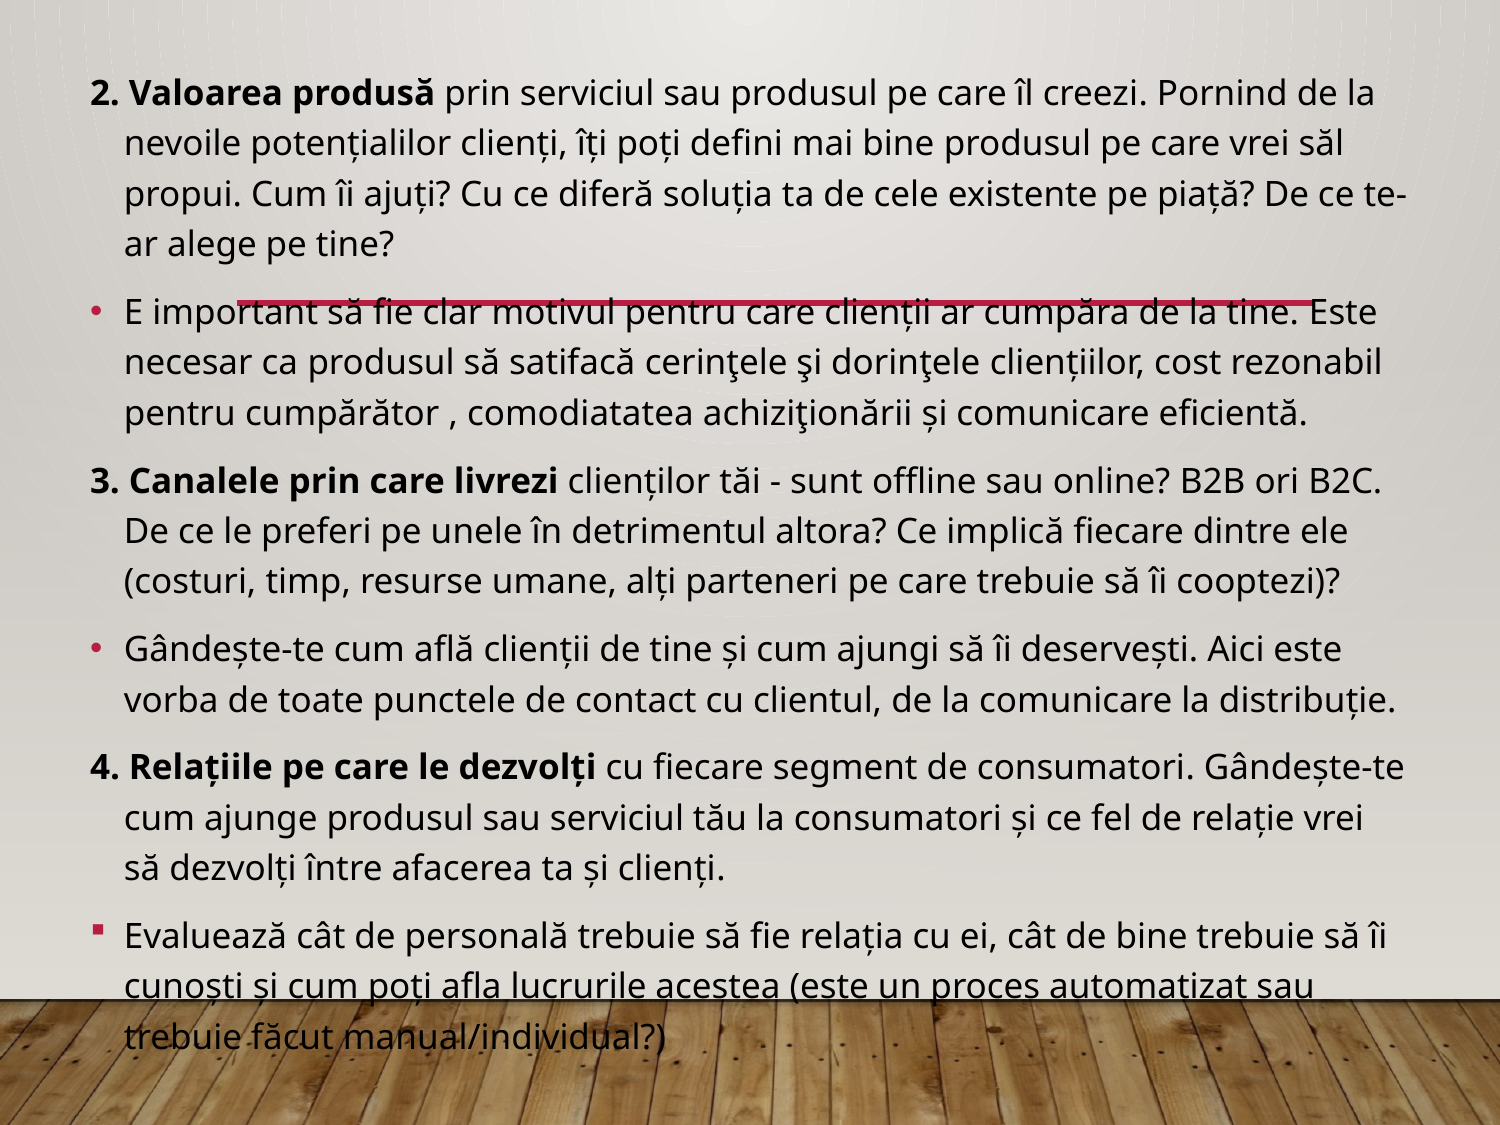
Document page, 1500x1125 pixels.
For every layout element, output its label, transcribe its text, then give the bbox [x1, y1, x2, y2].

list 2. Valoarea produsă prin serviciul sau produsul pe care îl creezi. Pornind de la nevoile potențialilor clienți, îți poți defini mai bine produsul pe care vrei săl propui. Cum îi ajuți? Cu ce diferă soluția ta de cele existente pe piață? De ce te-ar alege pe tine? E important să fie clar motivul pentru care clienții ar cumpăra de la tine. Este necesar ca produsul să satifacă cerinţele şi dorinţele cliențiilor, cost rezonabil pentru cumpărător , comodiatatea achiziţionării și comunicare eficientă. 3. Canalele prin care livrezi clienților tăi - sunt offline sau online? B2B ori B2C. De ce le preferi pe unele în detrimentul altora? Ce implică fiecare dintre ele (costuri, timp, resurse umane, alți parteneri pe care trebuie să îi cooptezi)? Gândește-te cum află clienții de tine și cum ajungi să îi deservești. Aici este vorba de toate punctele de contact cu clientul, de la comunicare la distribuție. 4. Relațiile pe care le dezvolți cu fiecare segment de consumatori. Gândește-te cum ajunge produsul sau serviciul tău la consumatori și ce fel de relație vrei să dezvolți între afacerea ta și clienți. Evaluează cât de personală trebuie să fie relația cu ei, cât de bine trebuie să îi cunoști și cum poți afla lucrurile acestea (este un proces automatizat sau trebuie făcut manual/individual?) [75, 54, 1425, 1083]
picture [0, 999, 1500, 1125]
